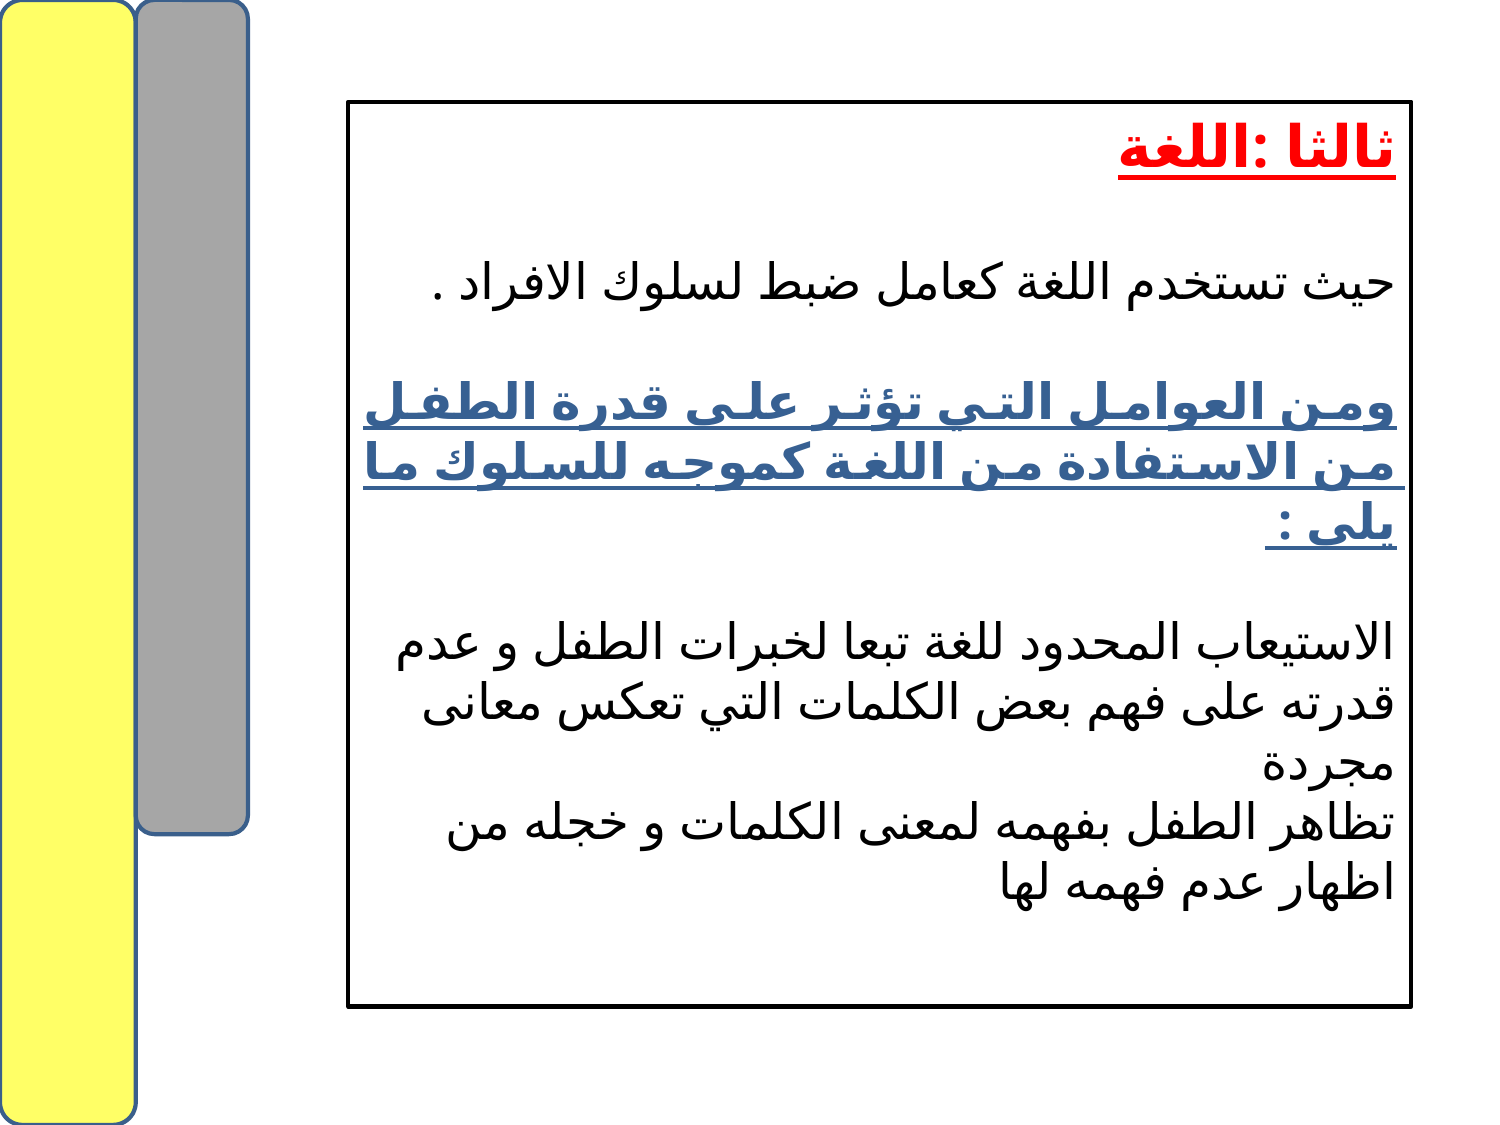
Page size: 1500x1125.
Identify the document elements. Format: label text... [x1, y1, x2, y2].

text_box [133, 0, 251, 837]
text_box ثالثا :اللغة حيث تستخدم اللغة كعامل ضبط لسلوك الافراد . ومن العوامل التي تؤثر على قدرة الطفل من الاستفادة من اللغة كموجه للسلوك ما يلى : الاستيعاب المحدود للغة تبعا لخبرات الطفل و عدم قدرته على فهم بعض الكلمات التي تعكس معانى مجردة تظاهر الطفل بفهمه لمعنى الكلمات و خجله من اظهار عدم فهمه لها [346, 100, 1413, 1009]
text_box [0, 0, 138, 1125]
